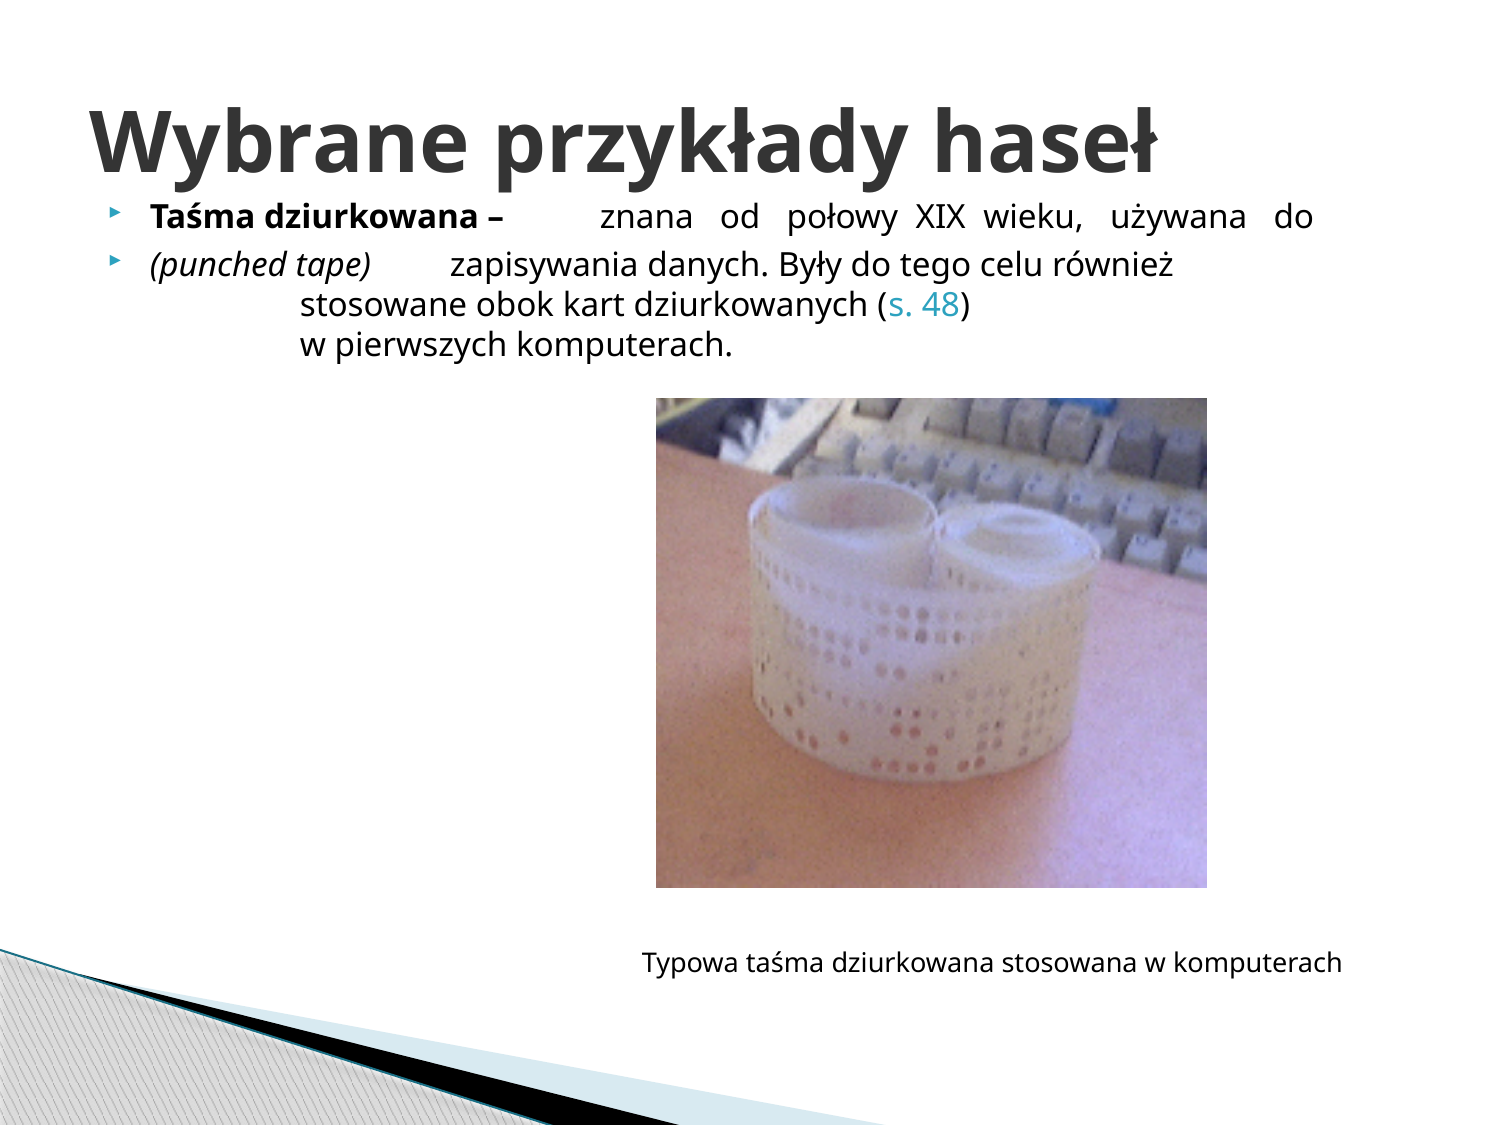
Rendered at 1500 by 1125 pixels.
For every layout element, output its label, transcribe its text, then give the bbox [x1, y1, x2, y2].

list Taśma dziurkowana – znana od połowy XIX wieku, używana do (punched tape) zapisywania danych. Były do tego celu również stosowane obok kart dziurkowanych (s. 48) w pierwszych komputerach. Typowa taśma dziurkowana stosowana w komputerach [74, 187, 1430, 1091]
title Wybrane przykłady haseł [75, 45, 1425, 233]
picture [655, 398, 1208, 888]
